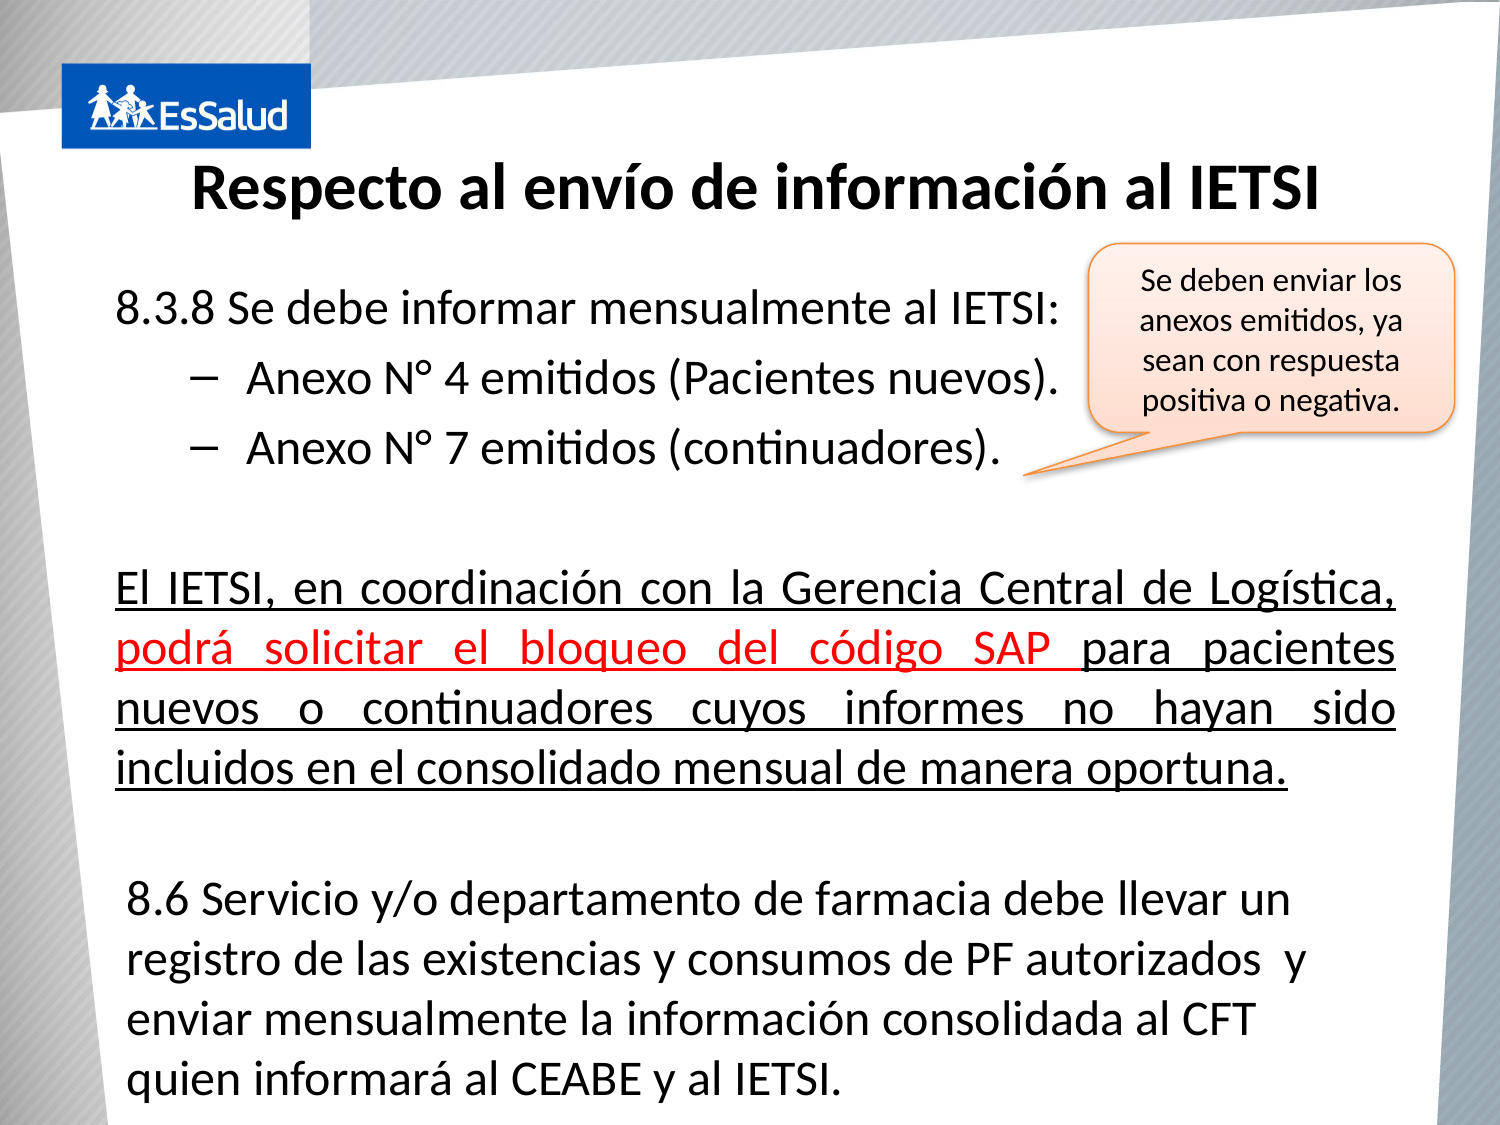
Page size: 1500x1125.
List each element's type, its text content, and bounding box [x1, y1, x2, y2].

text_box 8.6 Servicio y/o departamento de farmacia debe llevar un registro de las existencias y consumos de PF autorizados y enviar mensualmente la información consolidada al CFT quien informará al CEABE y al IETSI. [112, 857, 1388, 1113]
title Respecto al envío de información al IETSI [64, 101, 1449, 265]
text_box Se deben enviar los anexos emitidos, ya sean con respuesta positiva o negativa. [1022, 242, 1456, 477]
picture [0, 0, 1500, 1125]
list 8.3.8 Se debe informar mensualmente al IETSI: Anexo N° 4 emitidos (Pacientes nuevos). Anexo N° 7 emitidos (continuadores). El IETSI, en coordinación con la Gerencia Central de Logística, podrá solicitar el bloqueo del código SAP para pacientes nuevos o continuadores cuyos informes no hayan sido incluidos en el consolidado mensual de manera oportuna. [100, 267, 1412, 823]
